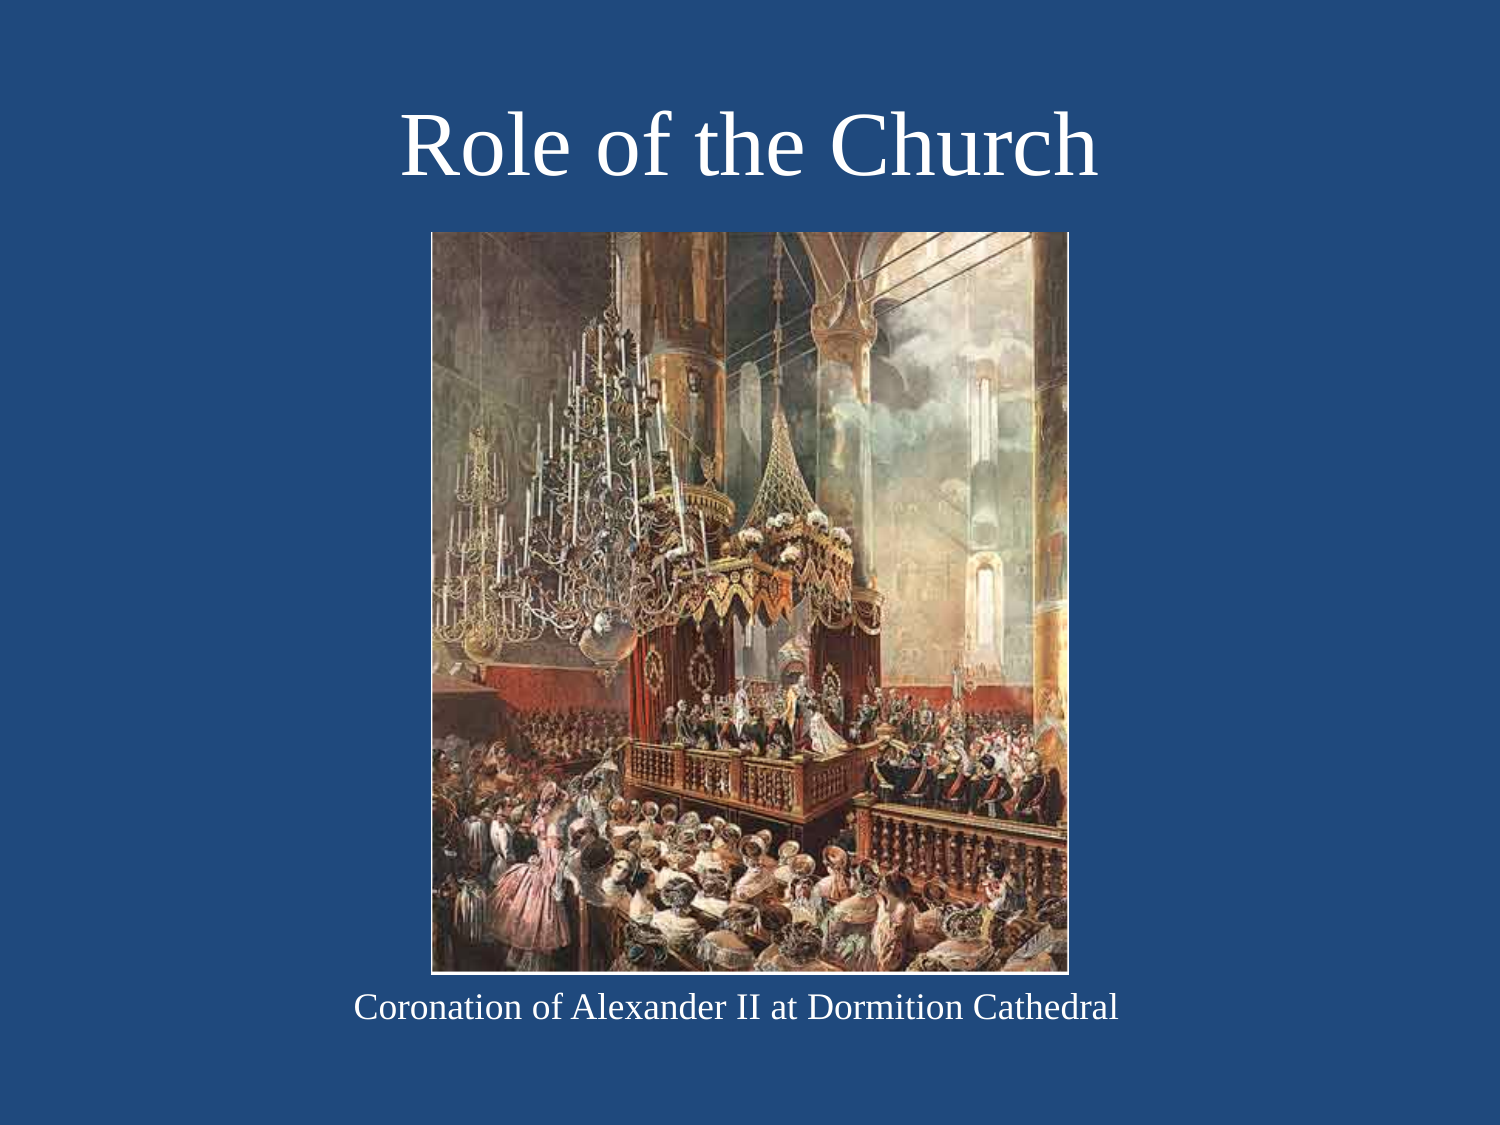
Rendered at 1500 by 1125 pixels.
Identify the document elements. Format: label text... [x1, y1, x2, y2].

text_box Coronation of Alexander II at Dormition Cathedral [291, 984, 1201, 1035]
title Role of the Church [75, 45, 1425, 231]
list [74, 232, 1426, 976]
